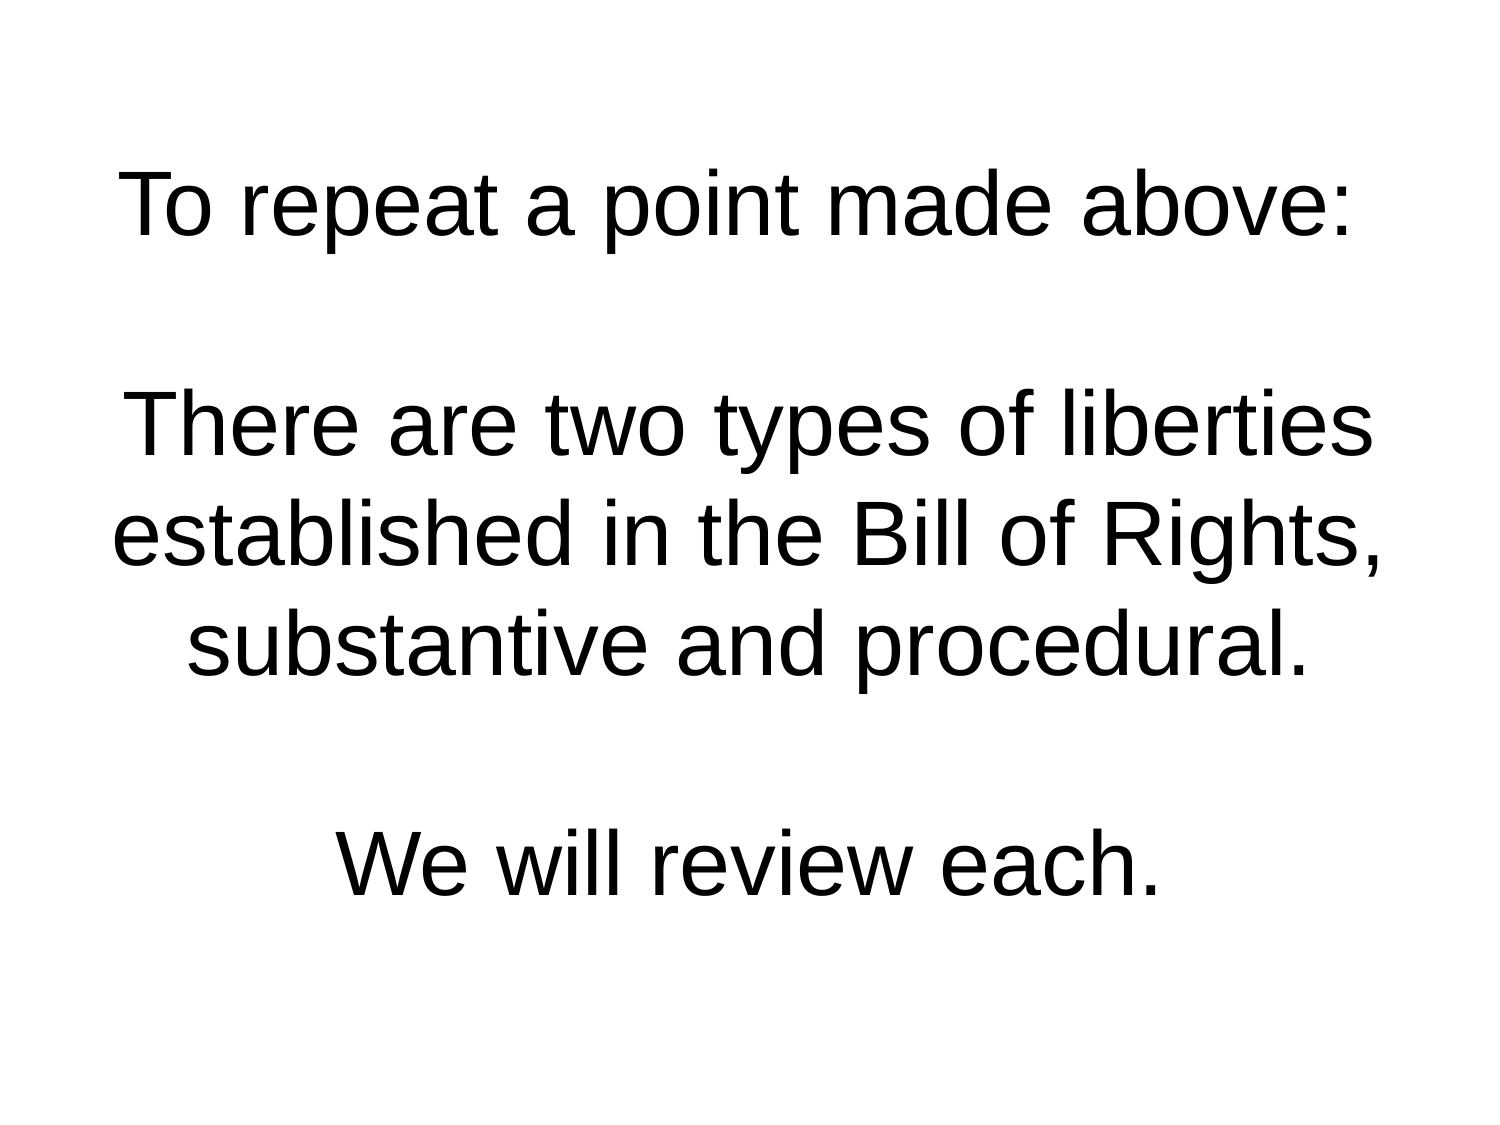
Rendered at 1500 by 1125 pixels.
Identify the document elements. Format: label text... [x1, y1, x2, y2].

title To repeat a point made above: There are two types of liberties established in the Bill of Rights, substantive and procedural. We will review each. [74, 44, 1426, 1013]
